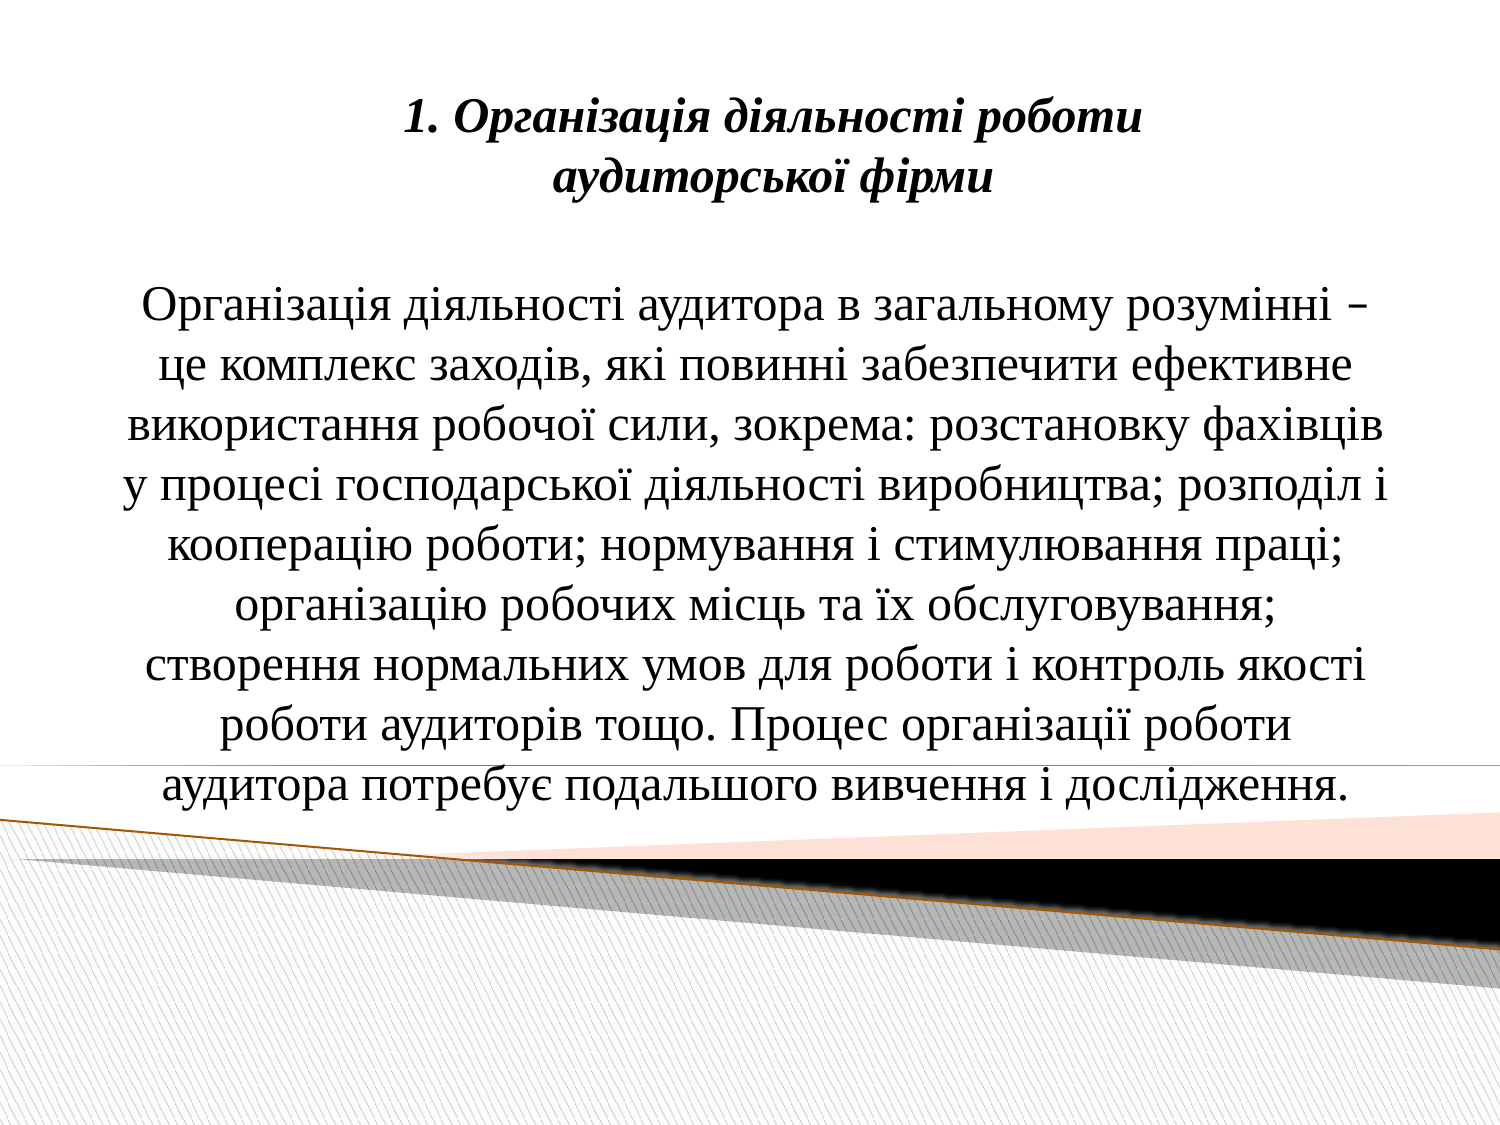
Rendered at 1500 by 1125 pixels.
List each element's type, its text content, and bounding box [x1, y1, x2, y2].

text_box Організація діяльності аудитора в загальному розумінні – це комплекс заходів, які повинні забезпечити ефективне використання робочої сили, зокрема: розстановку фахівців у процесі господарської діяльності виробництва; розподіл і кооперацію роботи; нормування і стимулювання праці; організацію робочих місць та їх обслуговування; створення нормальних умов для роботи і контроль якості роботи аудиторів тощо. Процес організації роботи аудитора потребує подальшого вивчення і дослідження. [105, 262, 1407, 818]
text_box 1. Організація діяльності роботи аудиторської фірми [328, 74, 1219, 210]
